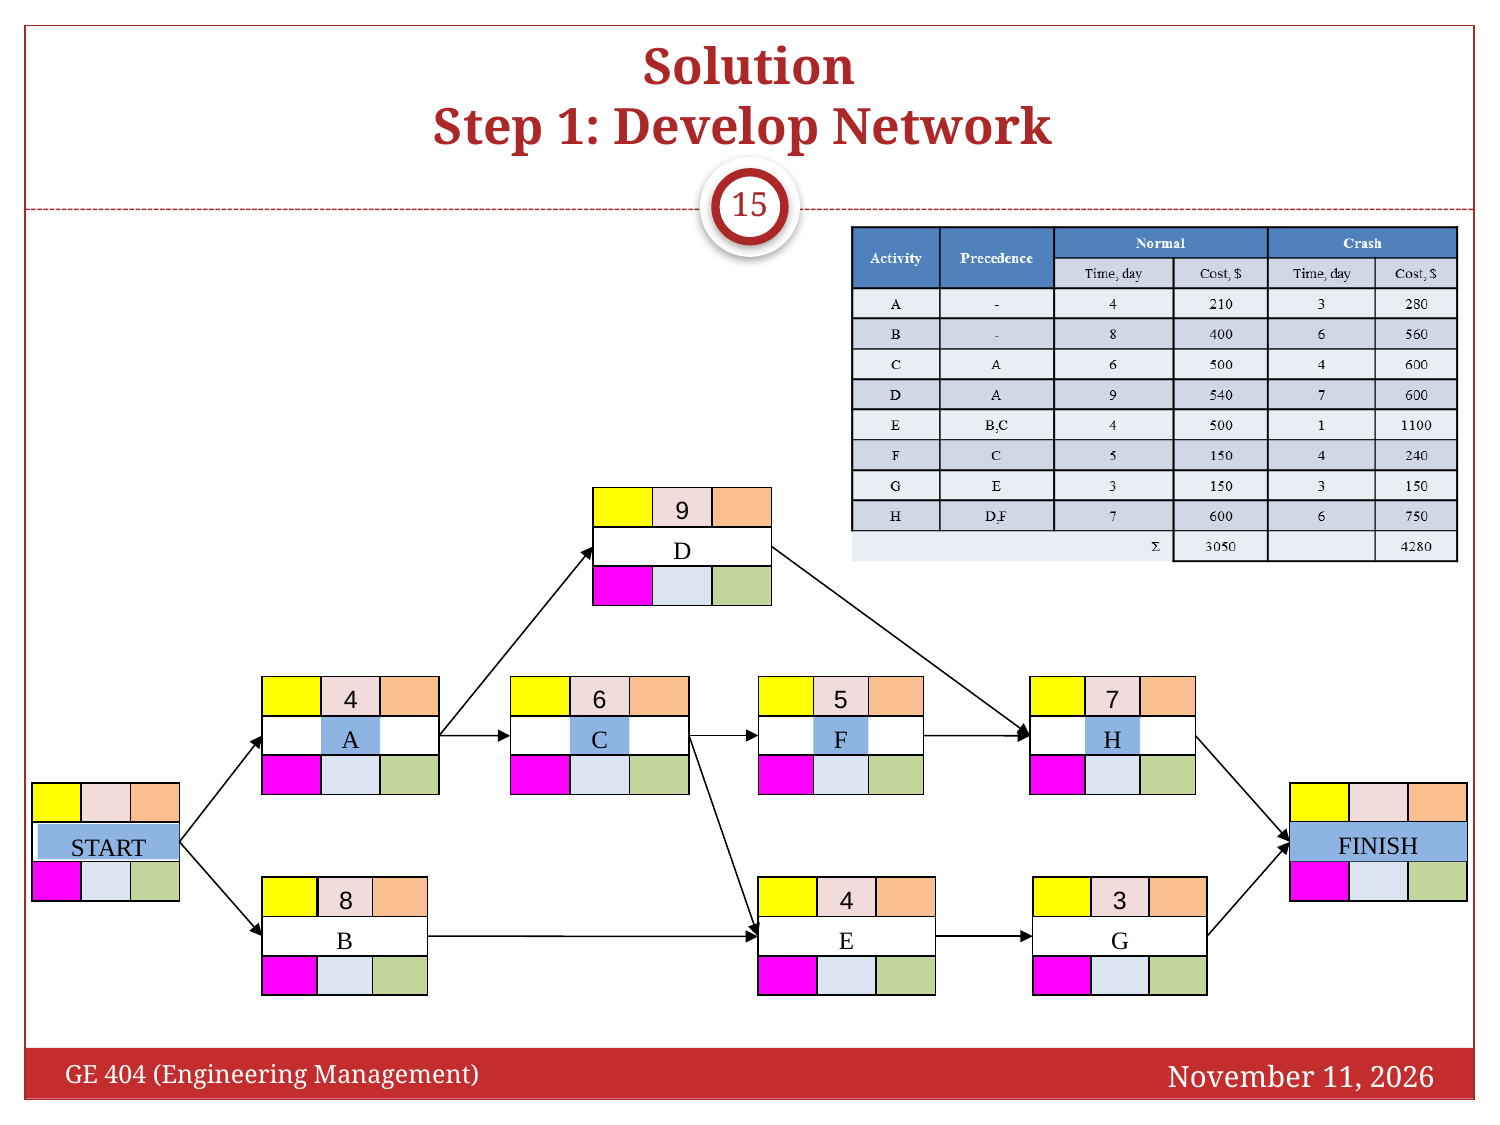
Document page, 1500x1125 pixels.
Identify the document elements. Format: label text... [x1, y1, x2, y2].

footer GE 404 (Engineering Management) [50, 1051, 638, 1112]
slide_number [950, 1050, 1450, 1111]
slide_number 15 [712, 169, 788, 243]
title Solution Step 1: Develop Network [49, 37, 1450, 162]
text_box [31, 487, 1468, 996]
picture [851, 226, 1459, 563]
